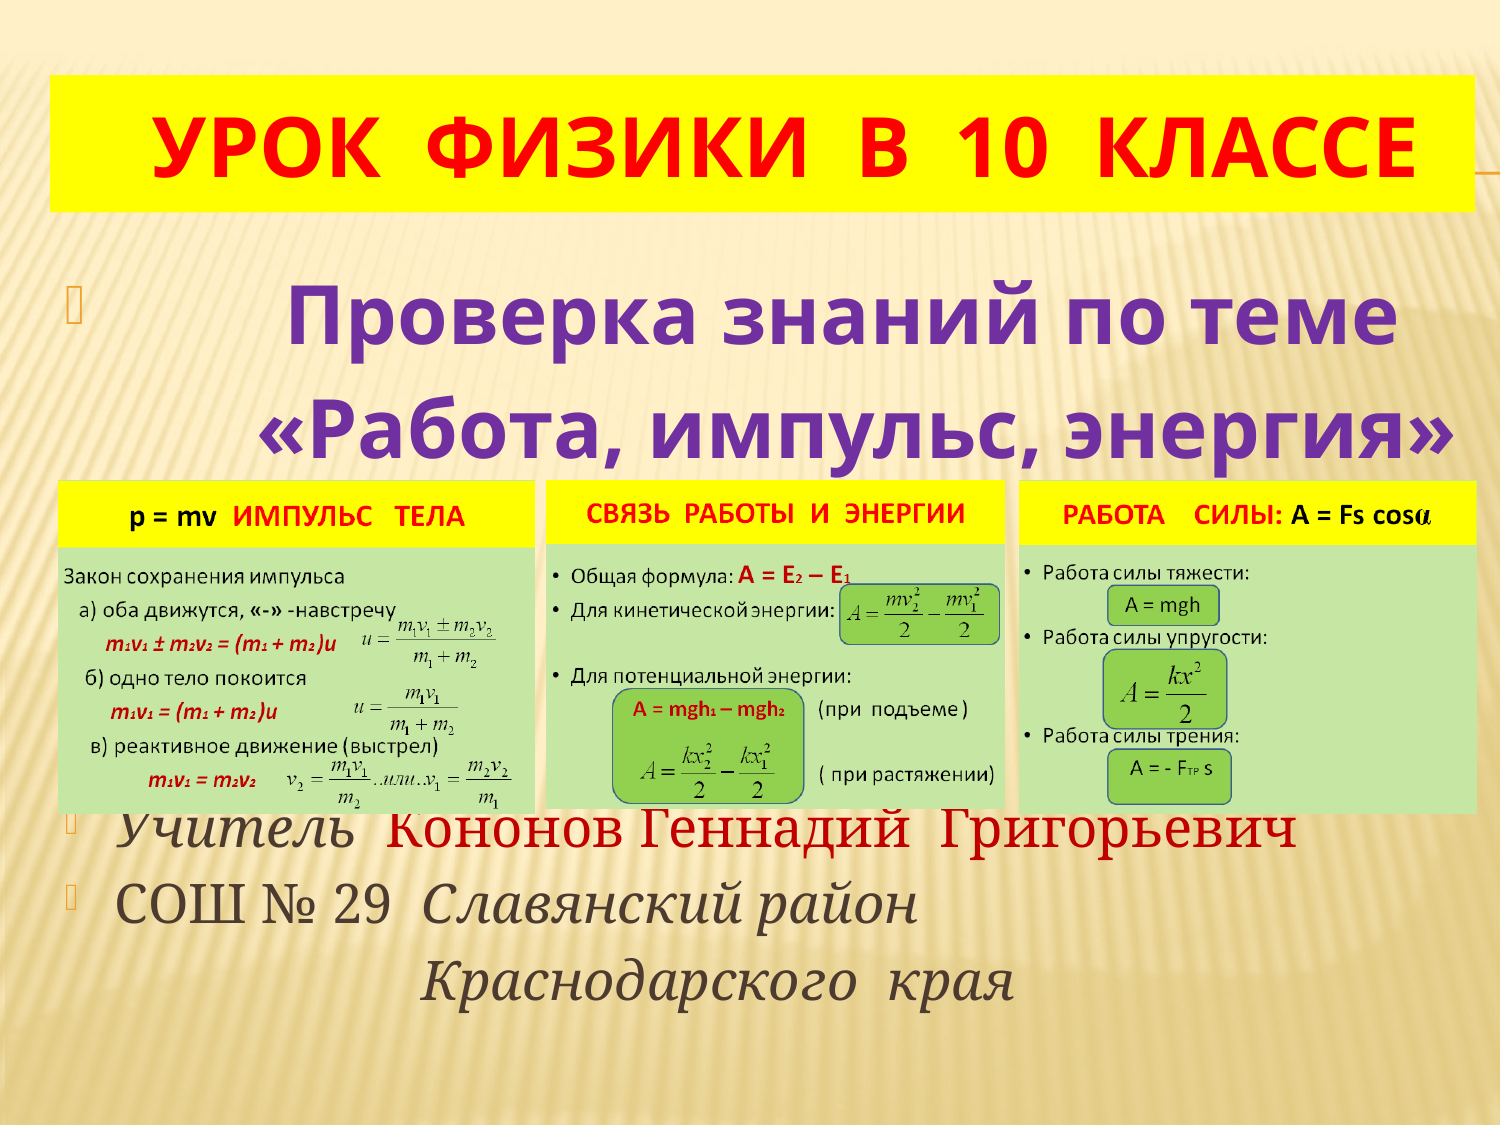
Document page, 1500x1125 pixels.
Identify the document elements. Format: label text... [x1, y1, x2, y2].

title УРОК ФИЗИКИ В 10 КЛАССЕ [50, 75, 1475, 213]
list Проверка знаний по теме «Работа, импульс, энергия» Учитель Кононов Геннадий Григорьевич СОШ № 29 Славянский район Краснодарского края [50, 254, 1475, 486]
text_box [515, 433, 605, 481]
picture [545, 480, 1005, 809]
picture [58, 480, 535, 814]
list Проверка знаний по теме «Работа, импульс, энергия» Учитель Кононов Геннадий Григорьевич СОШ № 29 Славянский район Краснодарского края [50, 822, 1475, 1090]
picture [1019, 480, 1477, 814]
